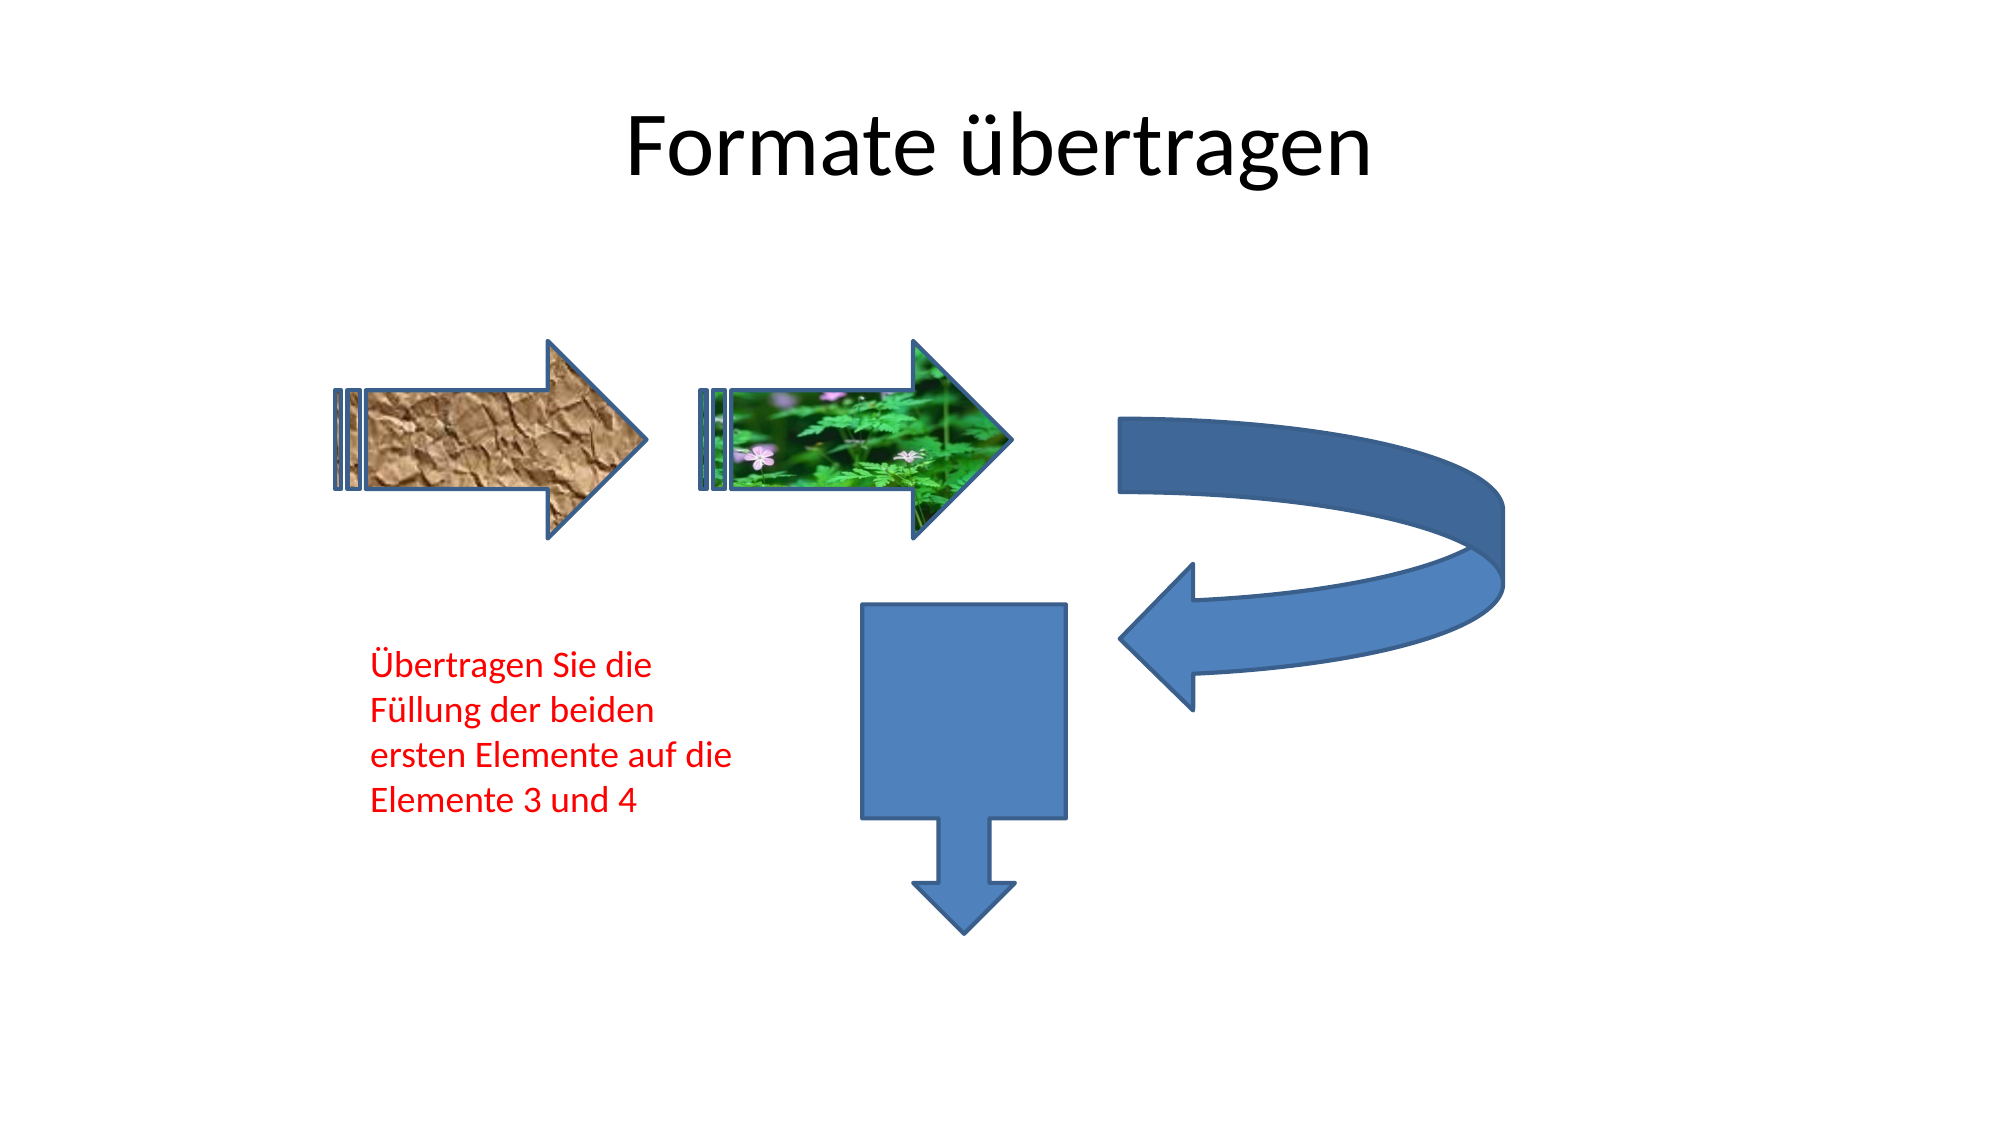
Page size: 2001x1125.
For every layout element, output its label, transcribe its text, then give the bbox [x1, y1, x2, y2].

text_box [333, 388, 343, 491]
text_box [345, 388, 362, 491]
text_box [711, 388, 727, 491]
text_box [729, 338, 1015, 541]
text_box [363, 338, 649, 541]
text_box [860, 602, 1068, 936]
text_box [1117, 416, 1506, 713]
text_box Übertragen Sie die Füllung der beiden ersten Elemente auf die Elemente 3 und 4 [355, 632, 766, 828]
title Formate übertragen [99, 45, 1900, 233]
text_box [698, 388, 709, 491]
